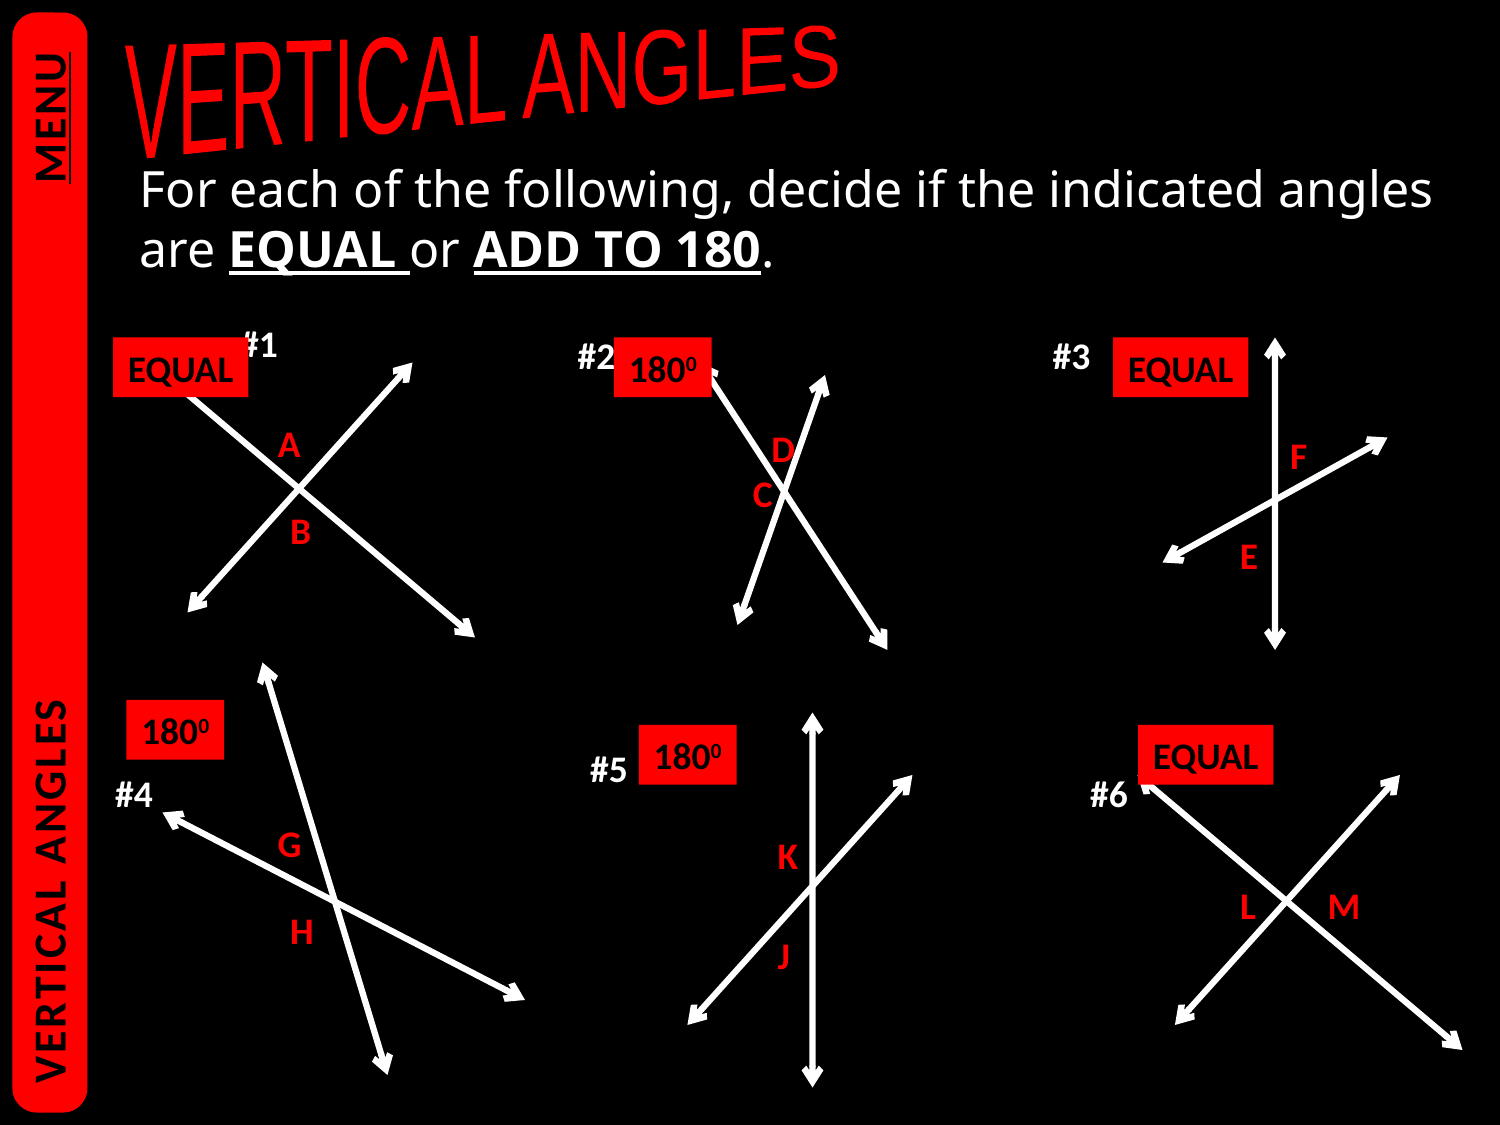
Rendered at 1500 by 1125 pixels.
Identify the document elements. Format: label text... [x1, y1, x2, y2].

text_box [187, 515, 275, 613]
text_box #2 [562, 324, 631, 385]
text_box [805, 712, 820, 824]
text_box [1162, 527, 1225, 563]
text_box #3 [1037, 324, 1106, 385]
text_box VERTICAL ANGLES MENU [12, 37, 83, 1099]
text_box [1271, 774, 1400, 919]
text_box EQUAL [113, 337, 249, 398]
text_box J [762, 924, 805, 985]
text_box M [1312, 874, 1376, 935]
text_box [1267, 337, 1283, 499]
text_box E [1225, 524, 1274, 585]
text_box 1800 [638, 724, 737, 785]
text_box [810, 375, 828, 417]
text_box K [762, 824, 814, 885]
text_box [1323, 437, 1388, 474]
text_box [12, 12, 88, 1113]
text_box For each of the following, decide if the indicated angles are EQUAL or ADD TO 180. [125, 149, 1450, 285]
text_box B [275, 499, 327, 560]
text_box [1267, 501, 1283, 650]
text_box 1800 [126, 699, 225, 760]
text_box H [275, 899, 329, 960]
text_box A [263, 412, 316, 473]
text_box [259, 662, 308, 812]
text_box 1800 [613, 337, 712, 398]
text_box C [738, 462, 788, 523]
text_box [327, 512, 475, 638]
text_box [1174, 935, 1257, 1025]
text_box #4 [100, 762, 168, 823]
text_box D [756, 417, 811, 477]
text_box [805, 887, 820, 1088]
text_box #5 [575, 737, 643, 798]
text_box G [262, 812, 317, 873]
text_box [336, 902, 526, 1000]
text_box [788, 497, 888, 650]
text_box [687, 941, 762, 1025]
text_box [735, 523, 774, 625]
text_box EQUAL [1113, 337, 1249, 398]
text_box [1326, 935, 1463, 1051]
text_box [316, 362, 413, 470]
text_box [778, 774, 913, 924]
text_box #6 [1075, 762, 1143, 823]
text_box F [1275, 424, 1323, 485]
text_box L [1225, 874, 1271, 935]
text_box EQUAL [1138, 724, 1274, 785]
text_box #1 [225, 312, 293, 373]
